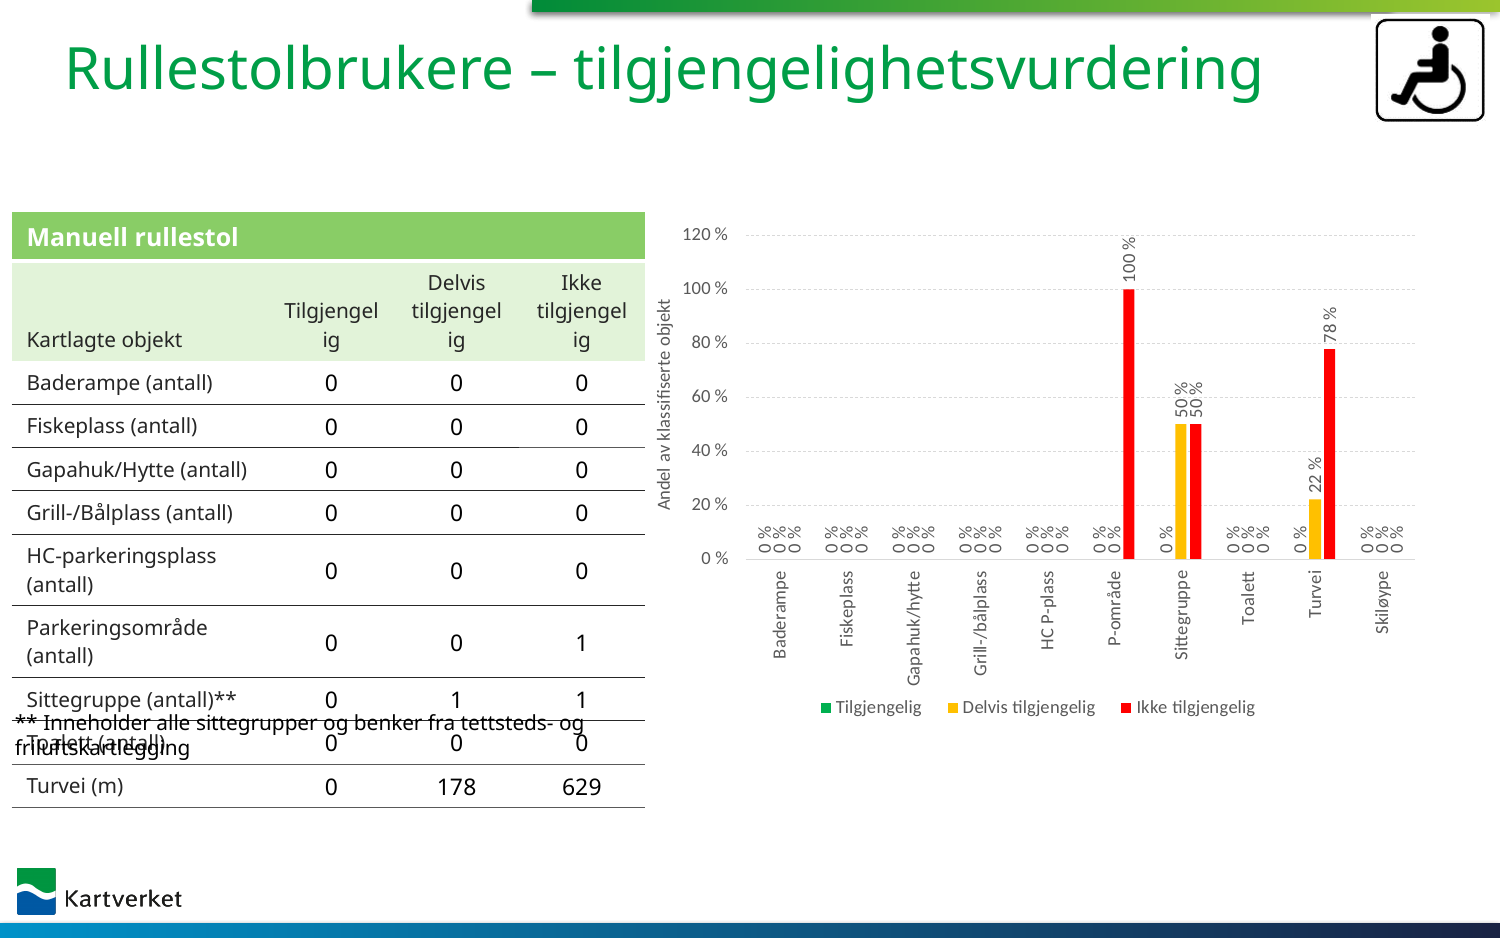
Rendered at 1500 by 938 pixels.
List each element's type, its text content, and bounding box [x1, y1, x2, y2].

table_cell 0 [269, 361, 394, 404]
table_header Manuell rullestol [12, 212, 645, 259]
table_cell 0 [394, 405, 519, 447]
table_cell 1 [394, 678, 519, 702]
table_cell 0 [394, 448, 519, 490]
table_cell 0 [269, 768, 394, 807]
table_cell 629 [519, 768, 645, 807]
table_cell 0 [394, 491, 519, 534]
table_cell Kartlagte objekt [12, 263, 269, 361]
table_cell Fiskeplass (antall) [12, 405, 269, 447]
table_cell Parkeringsområde (antall) [12, 606, 269, 677]
table_cell 178 [394, 768, 519, 807]
table_cell 0 [269, 491, 394, 534]
table_cell Delvis tilgjengelig [394, 263, 519, 361]
table_cell 0 [394, 535, 519, 605]
table_cell 1 [519, 606, 638, 677]
picture [1371, 13, 1491, 127]
picture [643, 218, 1426, 728]
text_box Rullestolbrukere – tilgjengelighetsvurdering [49, 12, 1372, 109]
table_cell 0 [269, 606, 394, 677]
table_cell Sittegruppe (antall)** [12, 678, 269, 702]
table_cell 0 [269, 535, 394, 605]
table_cell Ikke tilgjengelig [519, 263, 638, 361]
table_cell Gapahuk/Hytte (antall) [12, 448, 269, 490]
table_cell 0 [519, 491, 638, 534]
table_cell 0 [394, 606, 519, 677]
table_cell Baderampe (antall) [12, 361, 269, 404]
table_cell 0 [519, 405, 638, 447]
table_cell 0 [519, 361, 638, 404]
table_cell 0 [269, 448, 394, 490]
table_cell 0 [269, 678, 394, 702]
table_cell 1 [519, 678, 638, 702]
table_cell Tilgjengelig [269, 263, 394, 361]
table_cell 0 [519, 535, 638, 605]
table_cell Grill-/Bålplass (antall) [12, 491, 269, 534]
table_cell 0 [269, 405, 394, 447]
table_cell Turvei (m) [12, 768, 269, 807]
table_cell 0 [394, 361, 519, 404]
table_cell 0 [519, 448, 638, 490]
table_cell HC-parkeringsplass (antall) [12, 535, 269, 605]
text_box ** Inneholder alle sittegrupper og benker fra tettsteds- og friluftskartlegging [0, 702, 745, 768]
